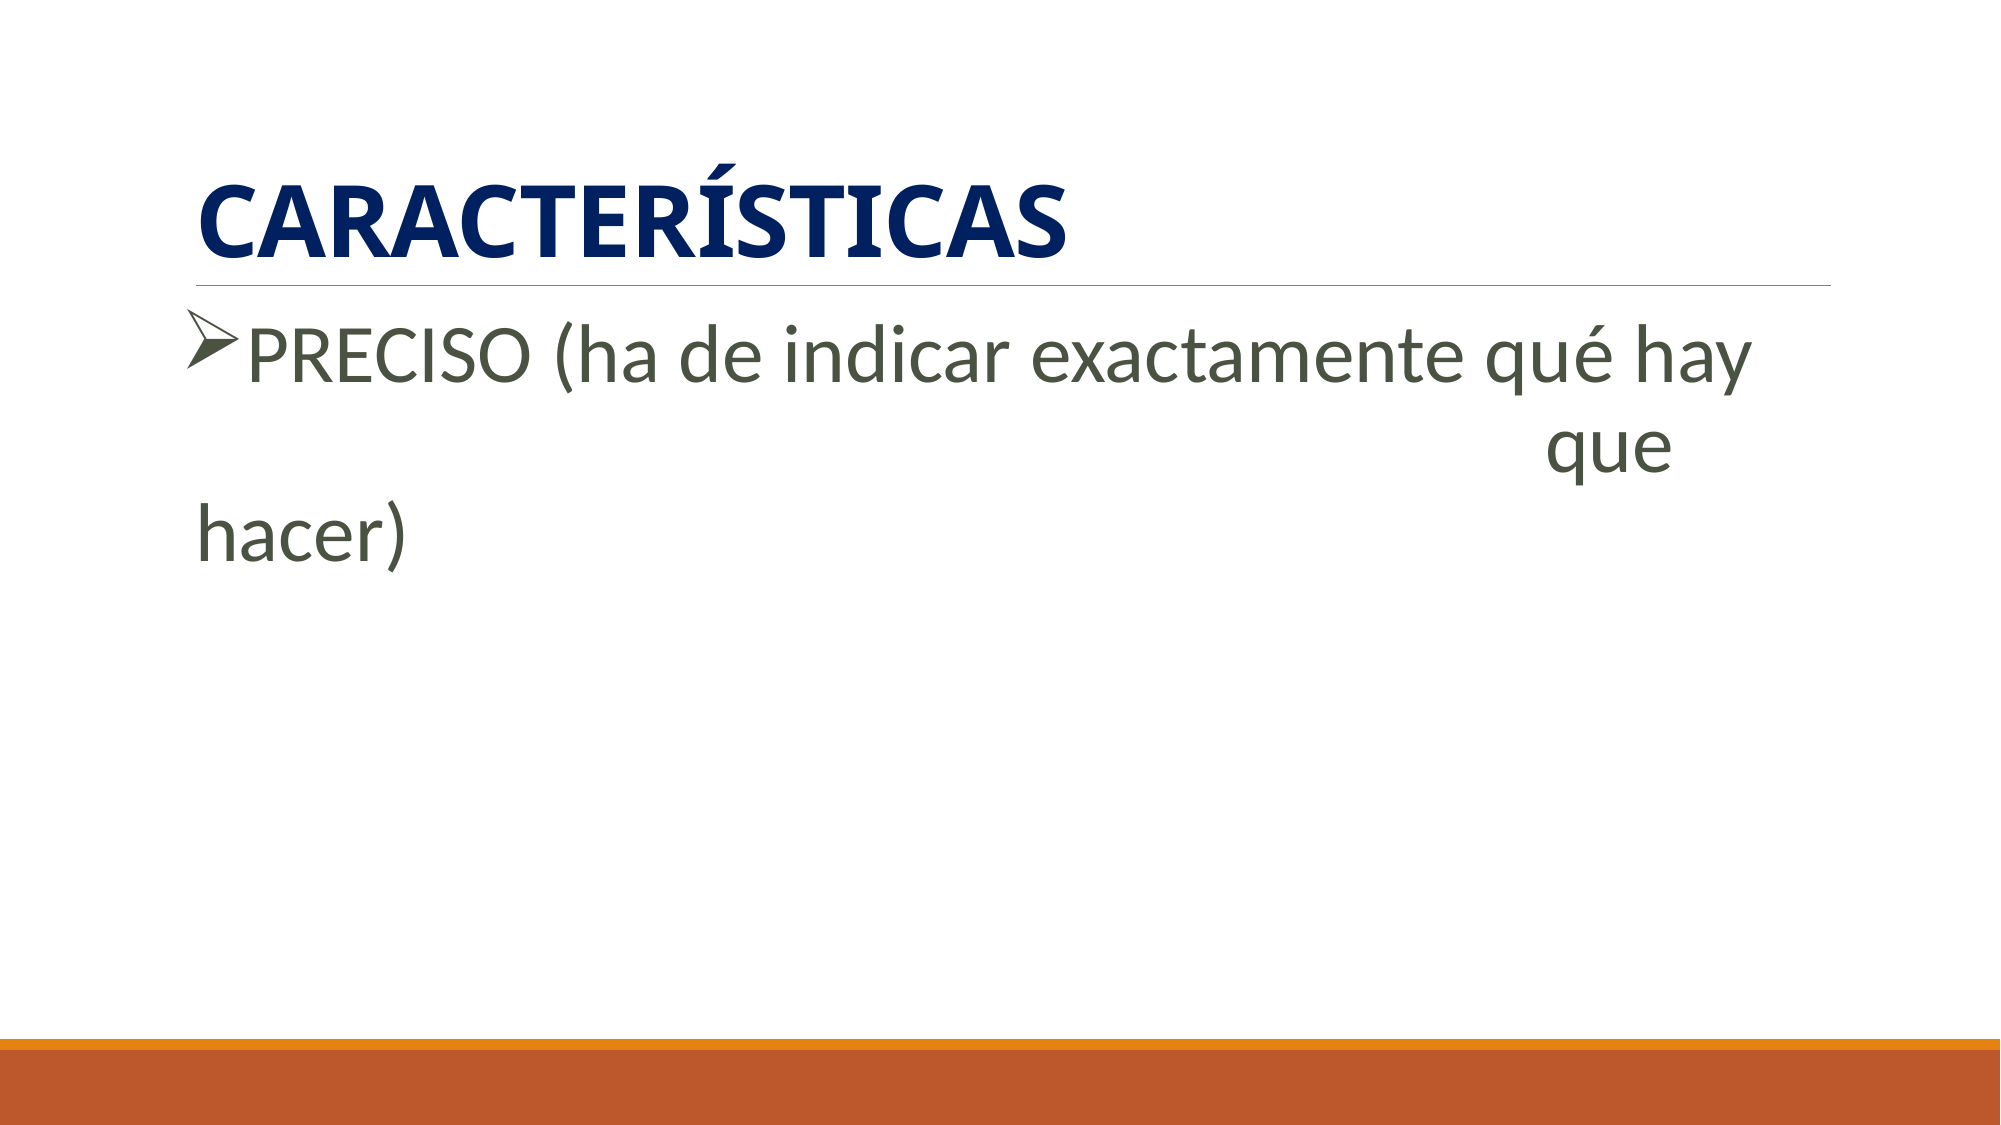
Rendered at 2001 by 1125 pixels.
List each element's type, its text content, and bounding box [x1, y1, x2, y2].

list PRECISO (ha de indicar exactamente qué hay que hacer) [180, 302, 1830, 963]
title CARACTERÍSTICAS [180, 47, 1830, 285]
